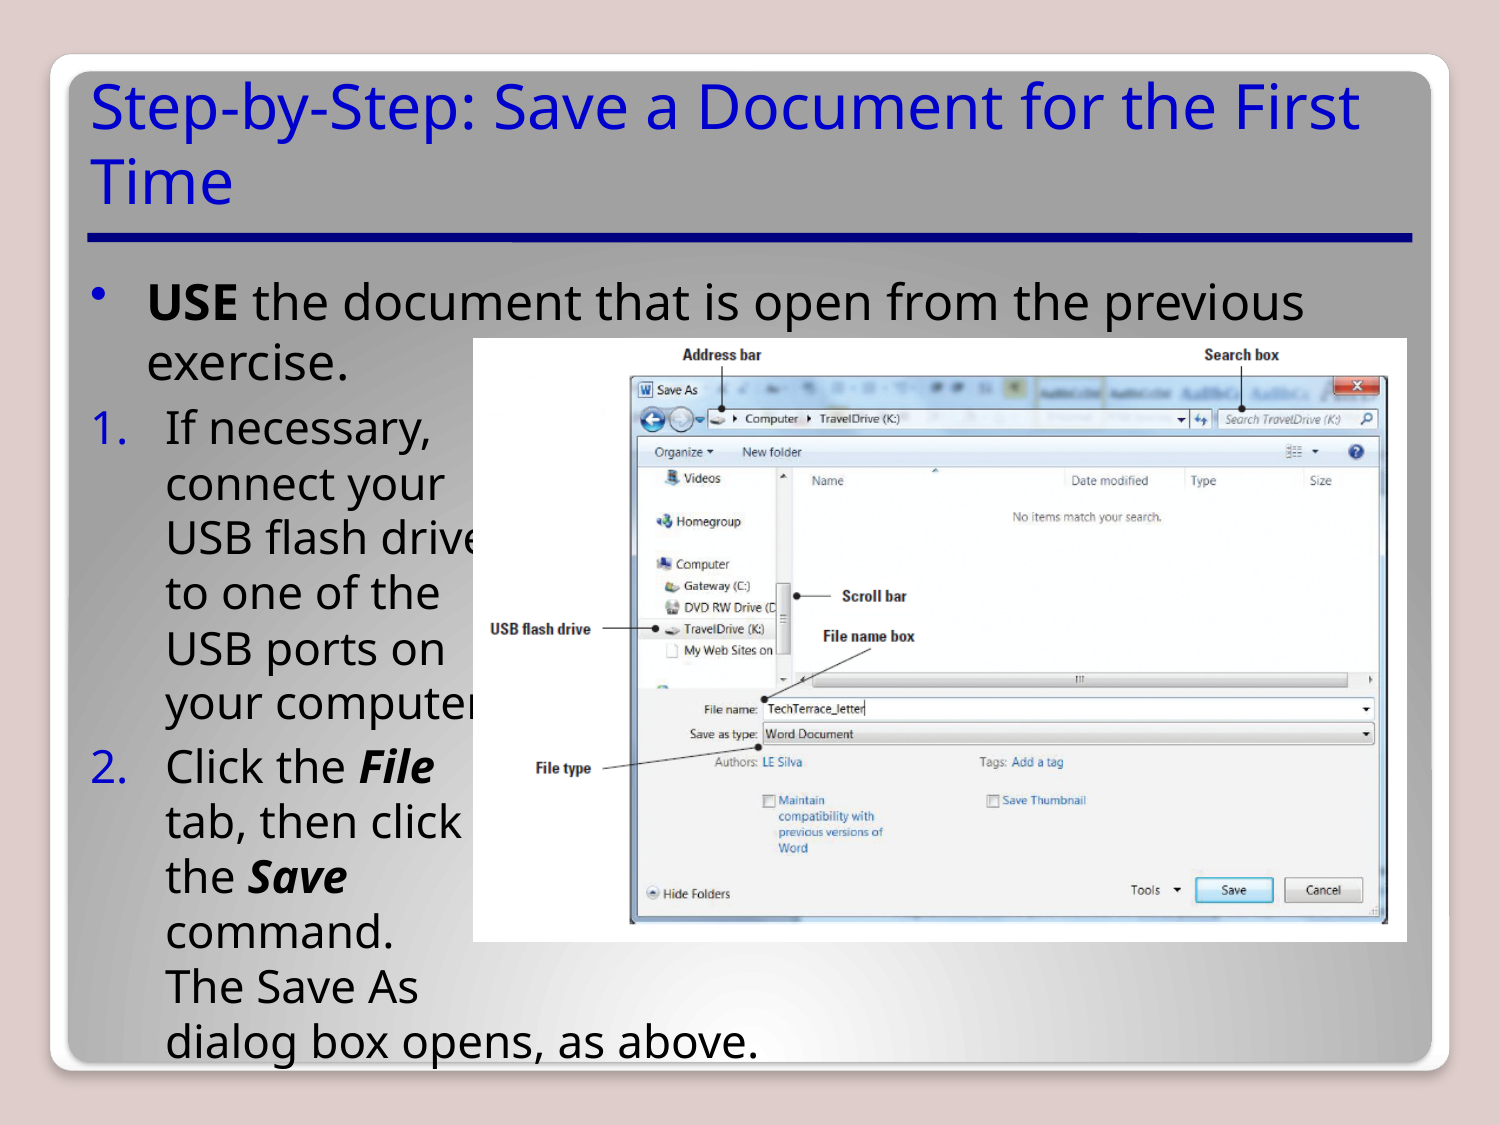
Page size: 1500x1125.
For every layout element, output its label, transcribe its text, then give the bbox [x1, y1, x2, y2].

list USE the document that is open from the previous exercise. If necessary, connect your USB flash drive to one of the USB ports on your computer. Click the File tab, then click the Save command. The Save As dialog box opens, as above. [74, 262, 1426, 1063]
title Step-by-Step: Save a Document for the First Time [74, 74, 1426, 226]
picture [473, 337, 1407, 942]
